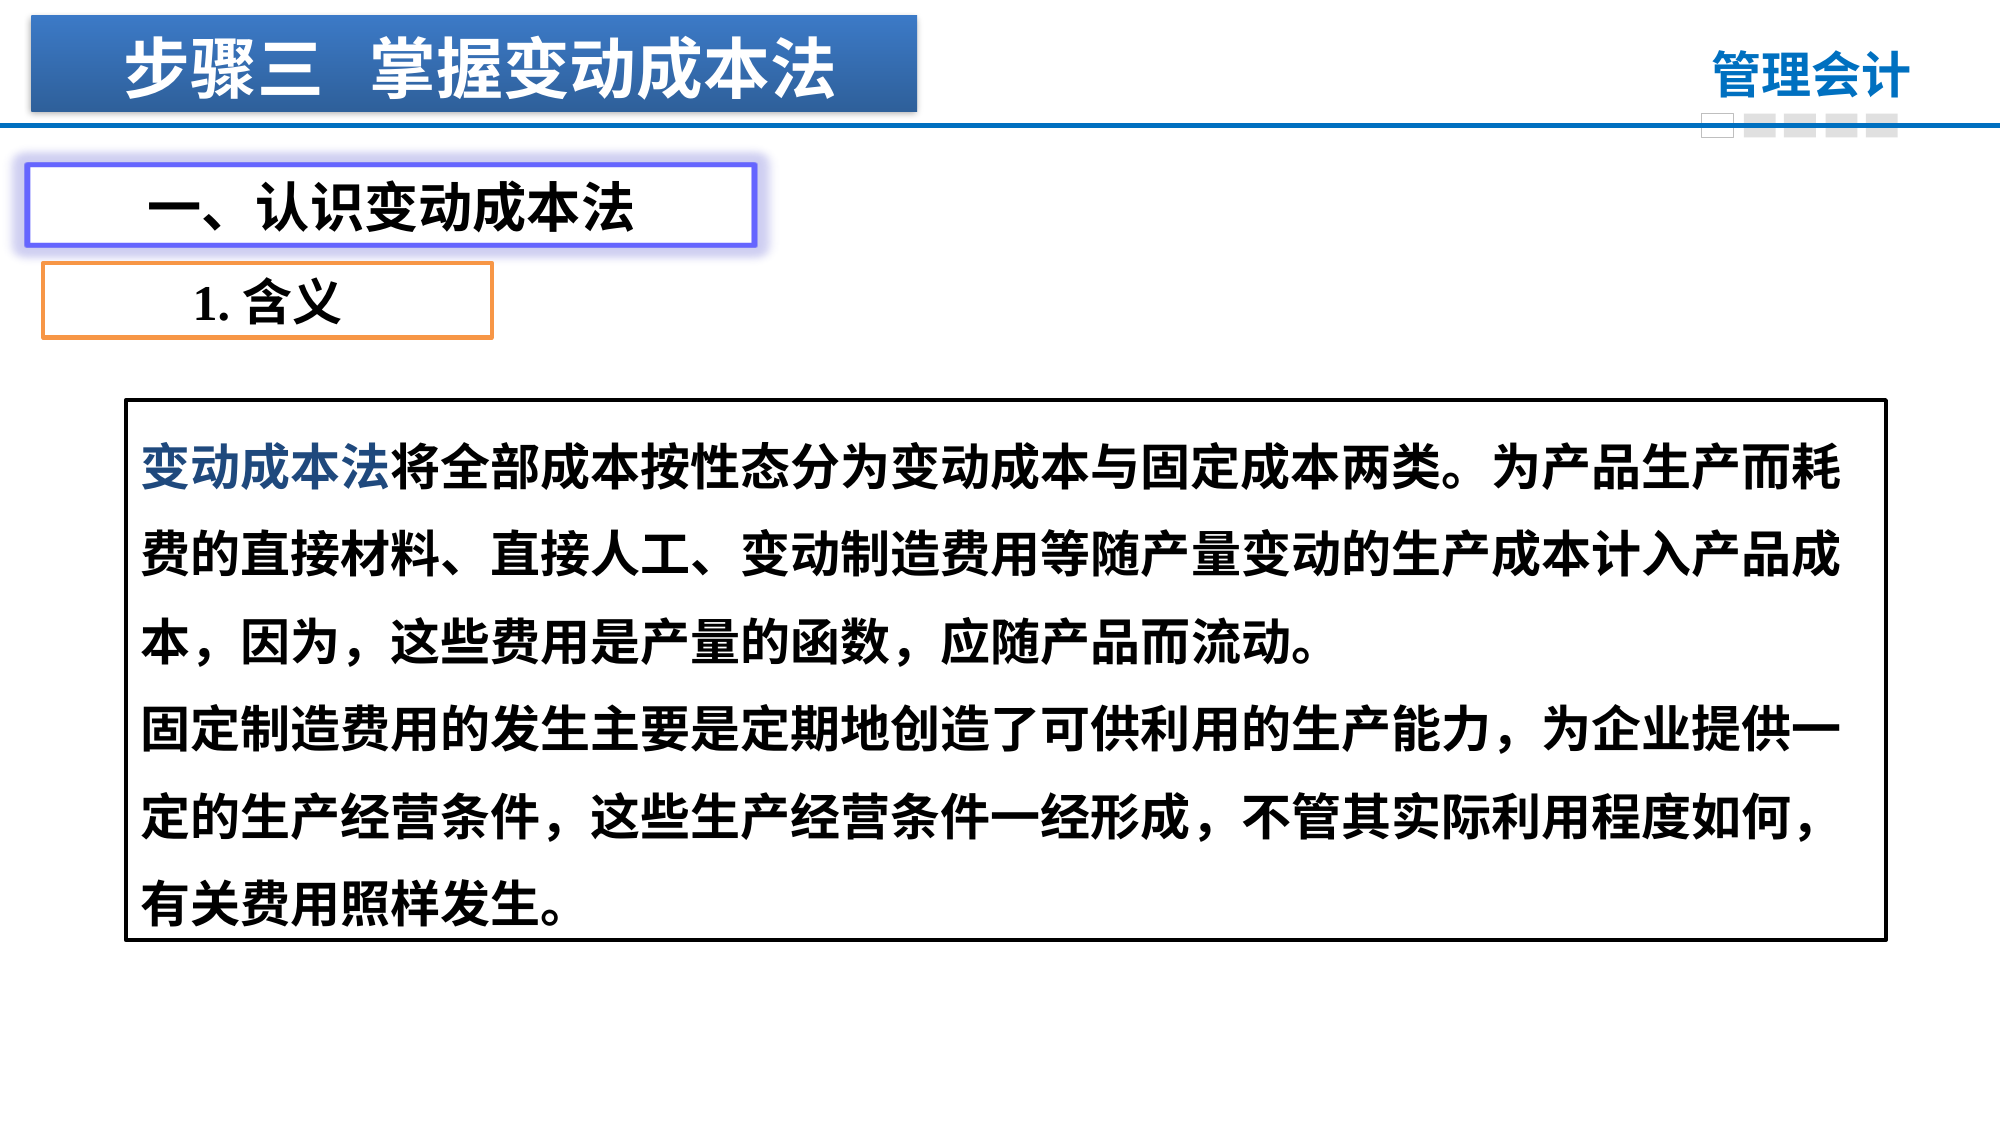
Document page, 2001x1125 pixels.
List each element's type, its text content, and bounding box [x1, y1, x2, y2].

text_box 变动成本法将全部成本按性态分为变动成本与固定成本两类。为产品生产而耗费的直接材料、直接人工、变动制造费用等随产量变动的生产成本计入产品成本，因为，这些费用是产量的函数，应随产品而流动。 固定制造费用的发生主要是定期地创造了可供利用的生产能力，为企业提供一定的生产经营条件，这些生产经营条件一经形成，不管其实际利用程度如何，有关费用照样发生。 [124, 398, 1888, 942]
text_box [0, 136, 788, 273]
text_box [31, 14, 918, 197]
text_box 1.含义 [41, 282, 494, 340]
